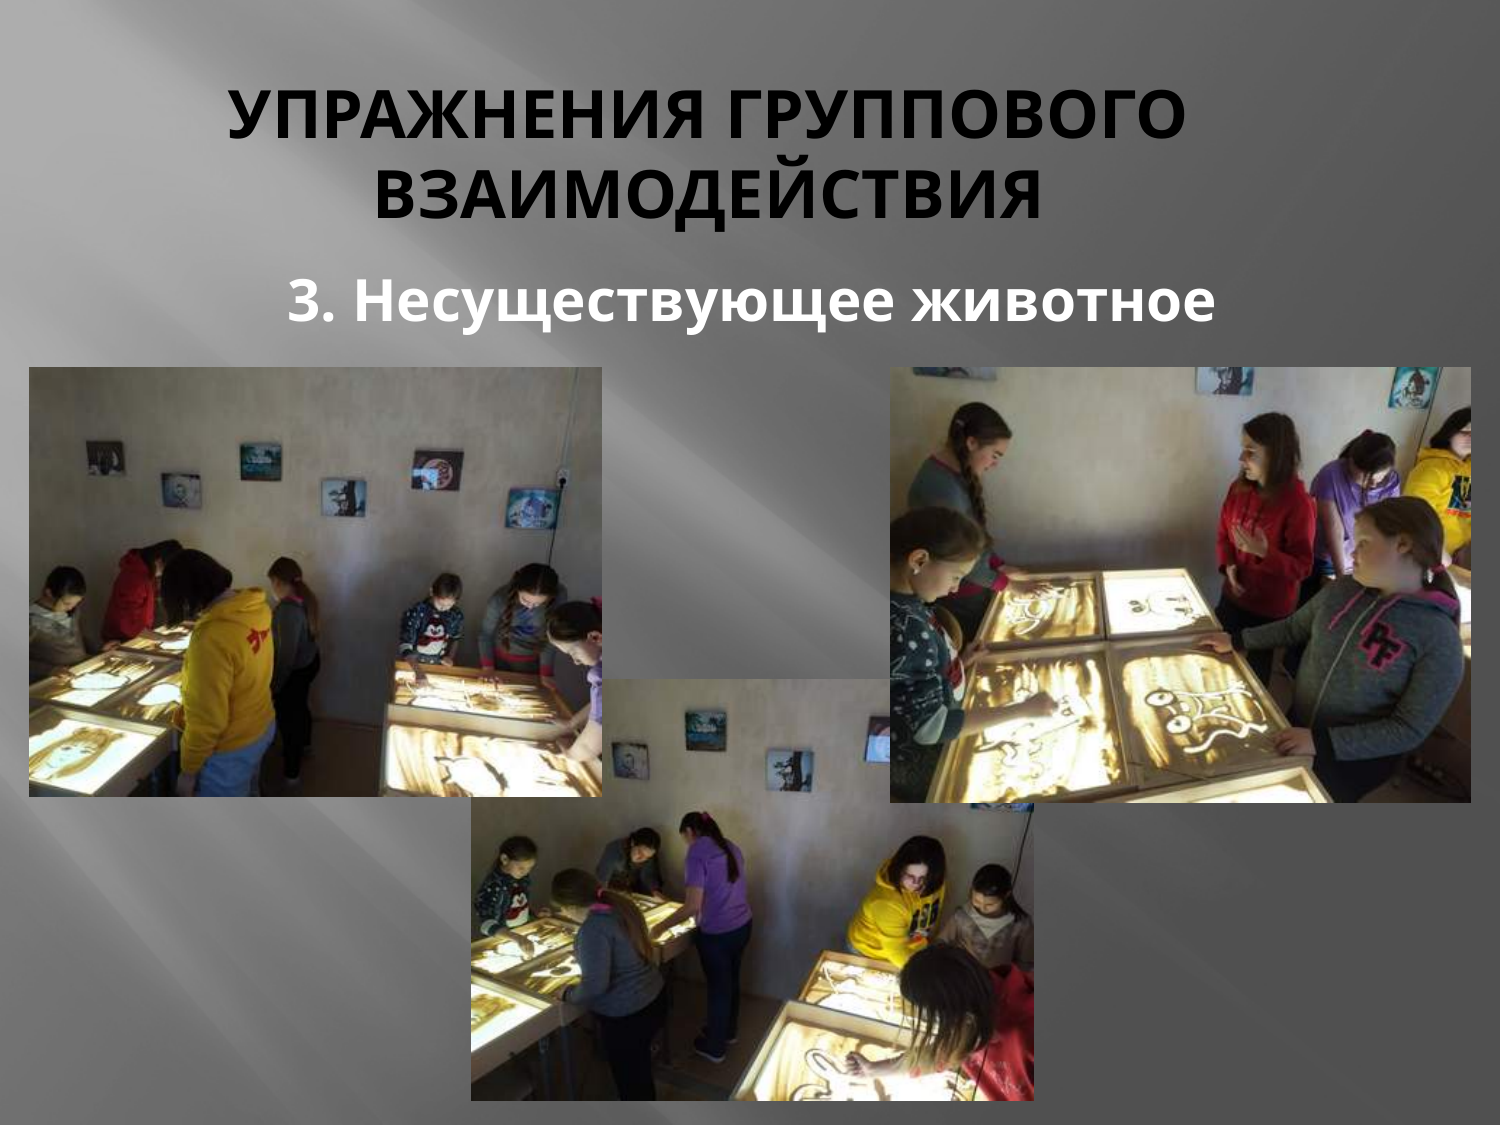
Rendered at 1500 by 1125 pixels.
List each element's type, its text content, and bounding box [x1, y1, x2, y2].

picture [29, 367, 1471, 1101]
title упражнения группового взаимодействия [33, 42, 1384, 232]
subtitle 3. Несуществующее животное [49, 255, 1456, 398]
